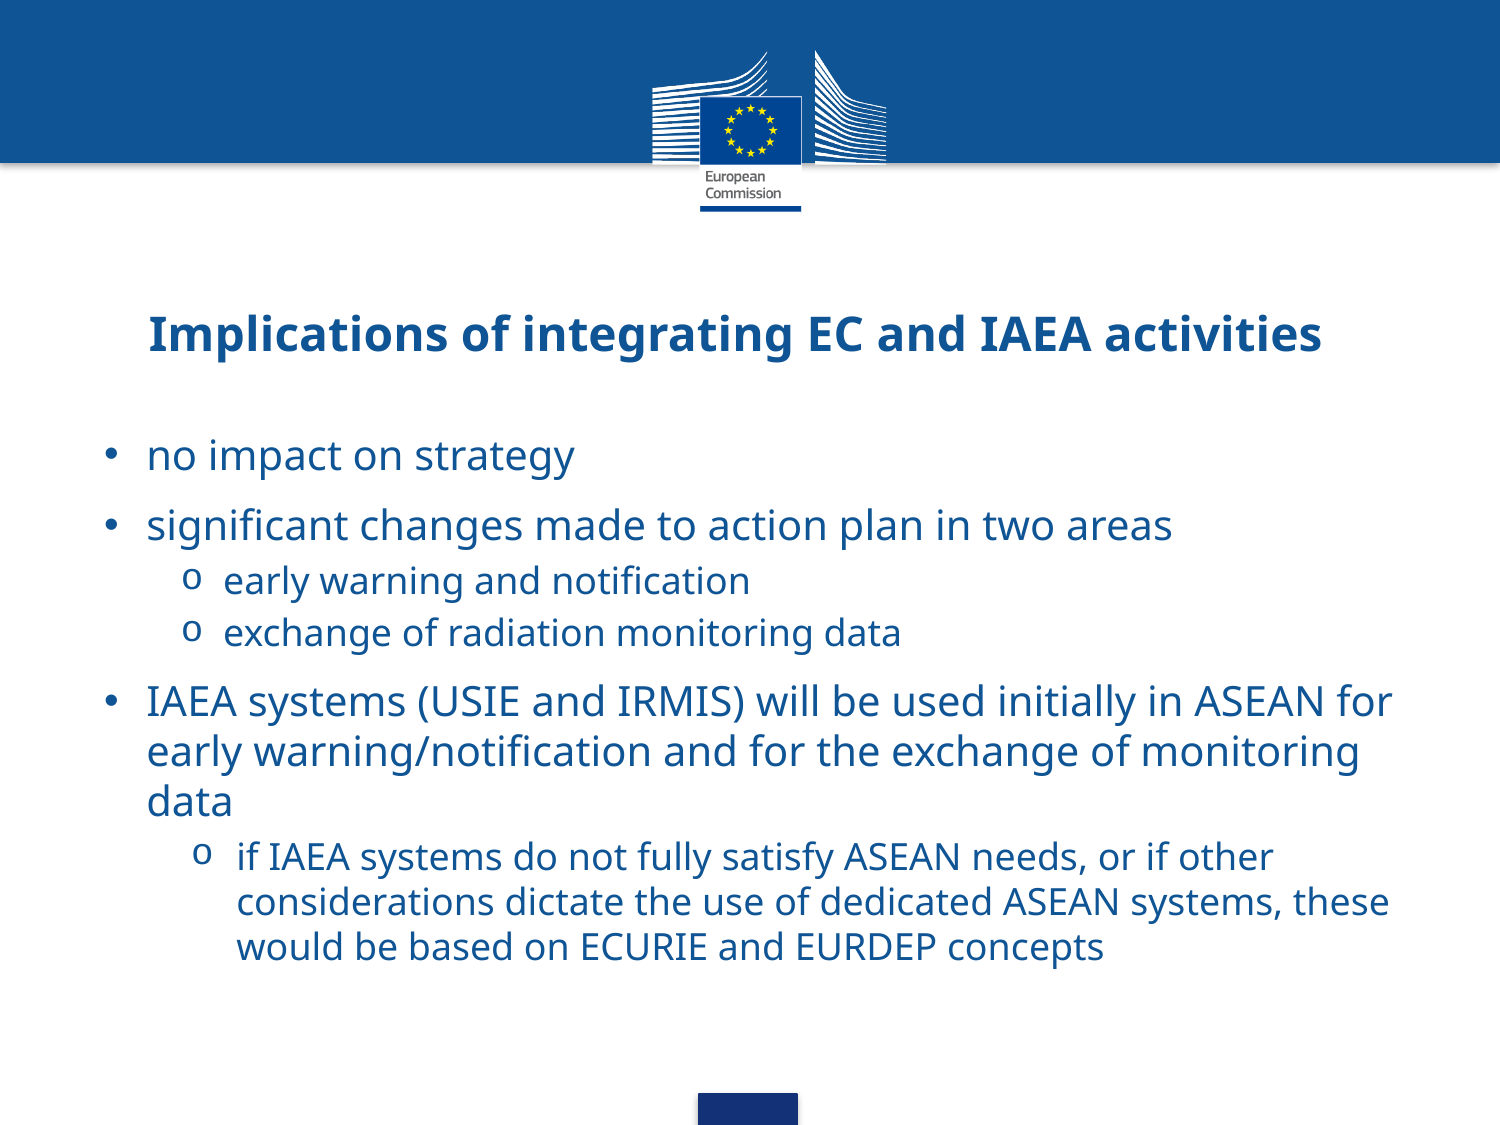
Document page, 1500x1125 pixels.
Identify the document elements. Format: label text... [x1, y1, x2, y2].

title Implications of integrating EC and IAEA activities [2, 255, 1471, 410]
list no impact on strategy significant changes made to action plan in two areas early warning and notification exchange of radiation monitoring data IAEA systems (USIE and IRMIS) will be used initially in ASEAN for early warning/notification and for the exchange of monitoring data if IAEA systems do not fully satisfy ASEAN needs, or if other considerations dictate the use of dedicated ASEAN systems, these would be based on ECURIE and EURDEP concepts [74, 420, 1426, 1018]
